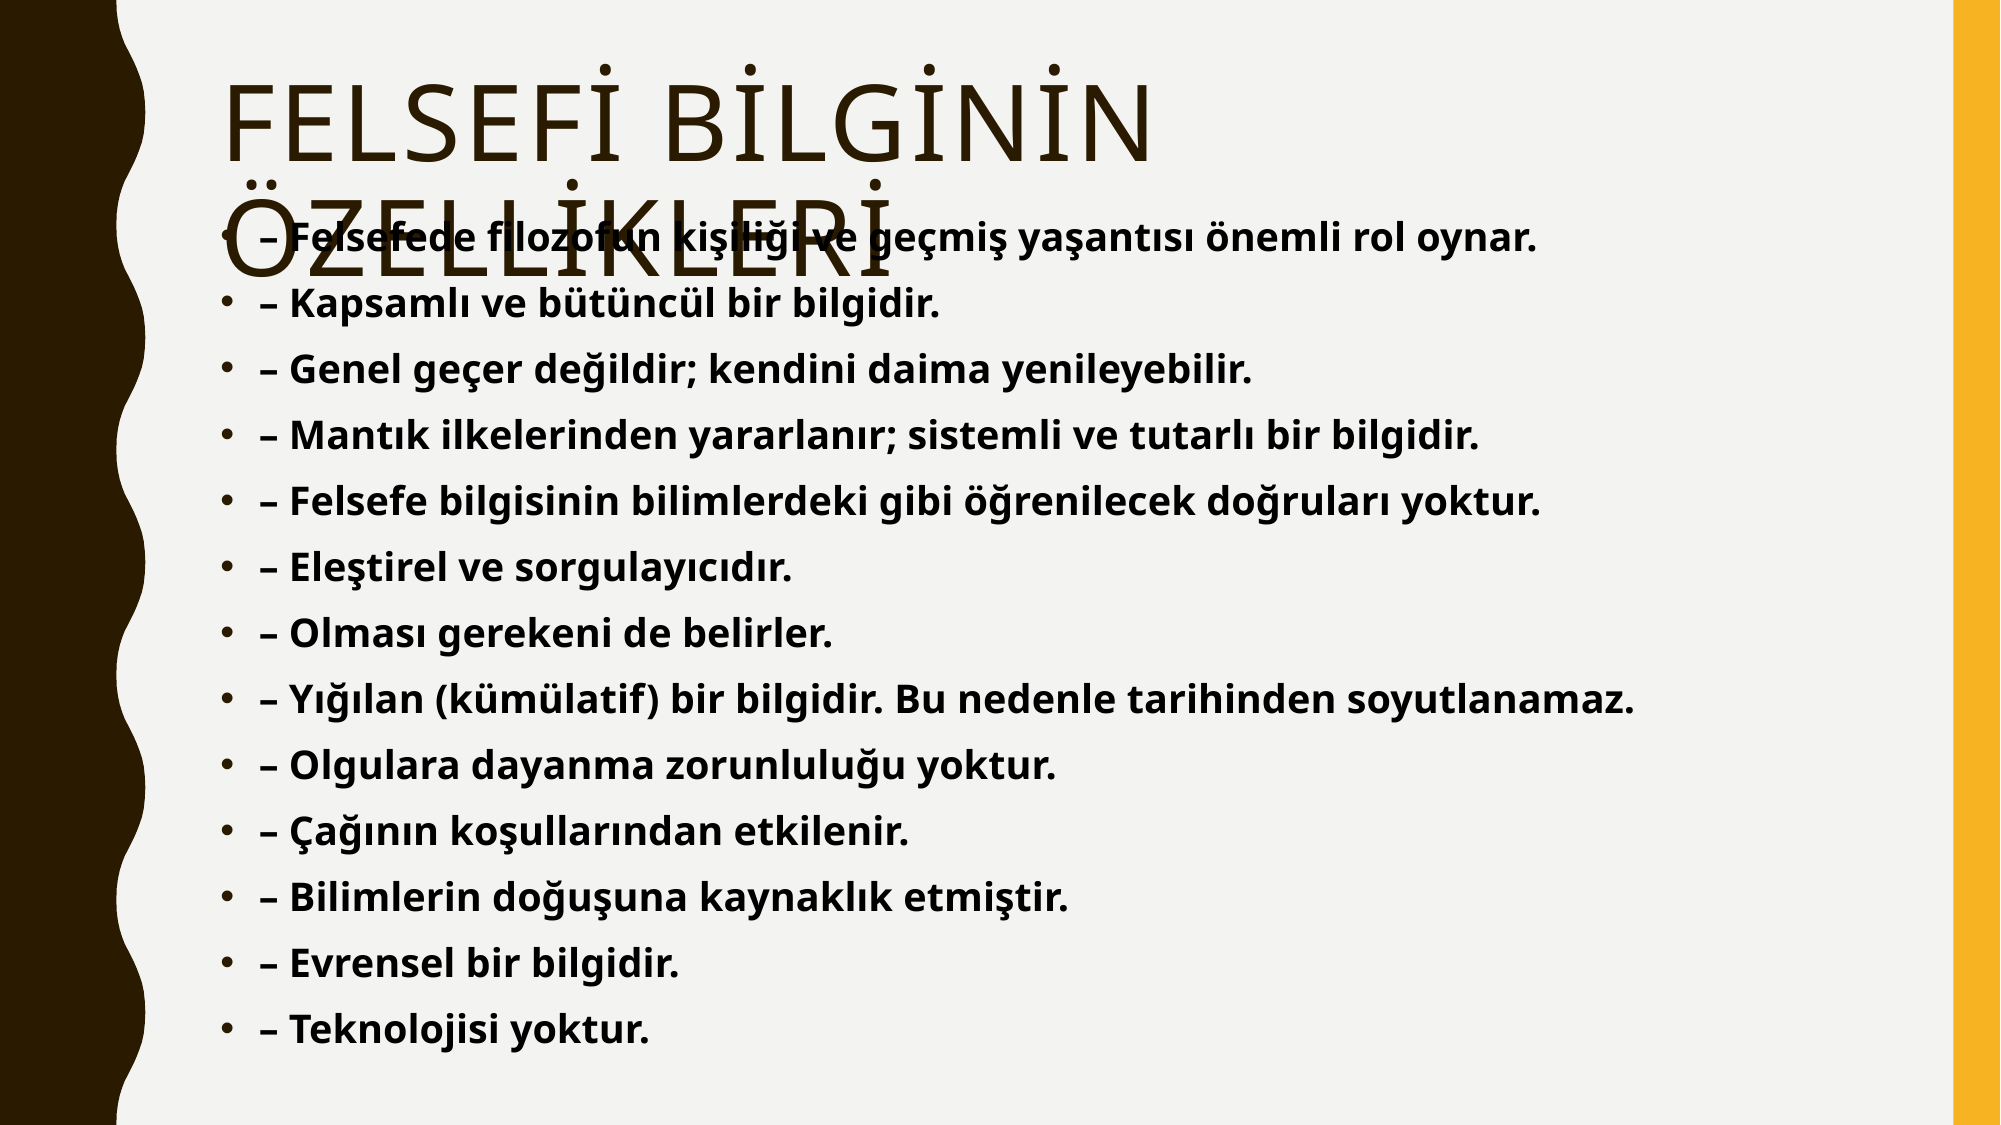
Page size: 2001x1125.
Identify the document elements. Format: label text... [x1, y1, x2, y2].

list – Felsefede filozofun kişiliği ve geçmiş yaşantısı önemli rol oynar. – Kapsamlı ve bütüncül bir bilgidir. – Genel geçer değildir; kendini daima yenileyebilir. – Mantık ilkelerinden yararlanır; sistemli ve tutarlı bir bilgidir. – Felsefe bilgisinin bilimlerdeki gibi öğrenilecek doğruları yoktur. – Eleştirel ve sorgulayıcıdır. – Olması gerekeni de belirler. – Yığılan (kümülatif) bir bilgidir. Bu nedenle tarihinden soyutlanamaz. – Olgulara dayanma zorunluluğu yoktur. – Çağının koşullarından etkilenir. – Bilimlerin doğuşuna kaynaklık etmiştir. – Evrensel bir bilgidir. – Teknolojisi yoktur. [205, 199, 1875, 1067]
title Felsefi bilginin özellikleri [205, 62, 1875, 199]
